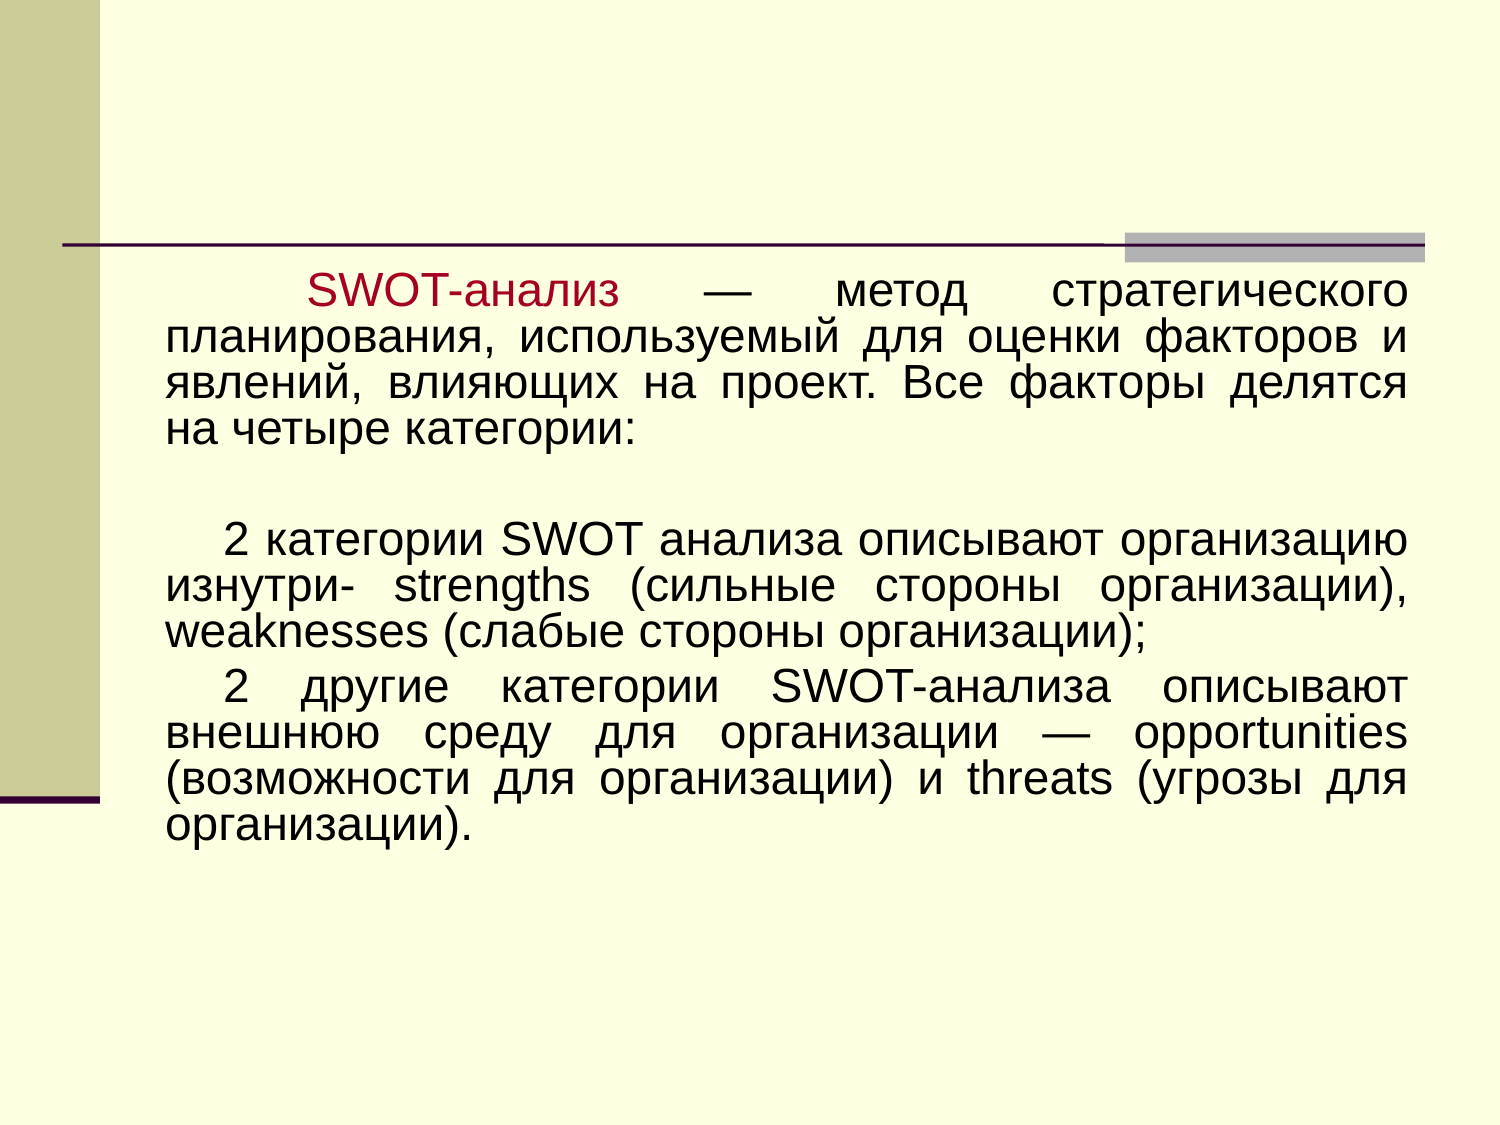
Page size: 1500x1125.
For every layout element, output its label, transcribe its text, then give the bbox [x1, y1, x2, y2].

list SWOT-анализ — метод стратегического планирования, используемый для оценки факторов и явлений, влияющих на проект. Все факторы делятся на четыре категории: 2 категории SWOT анализа описывают организацию изнутри- strengths (сильные стороны организации), weaknesses (слабые стороны организации); 2 другие категории SWOT-анализа описывают внешнюю среду для организации — opportunities (возможности для организации) и threats (угрозы для организации). [150, 262, 1425, 1006]
